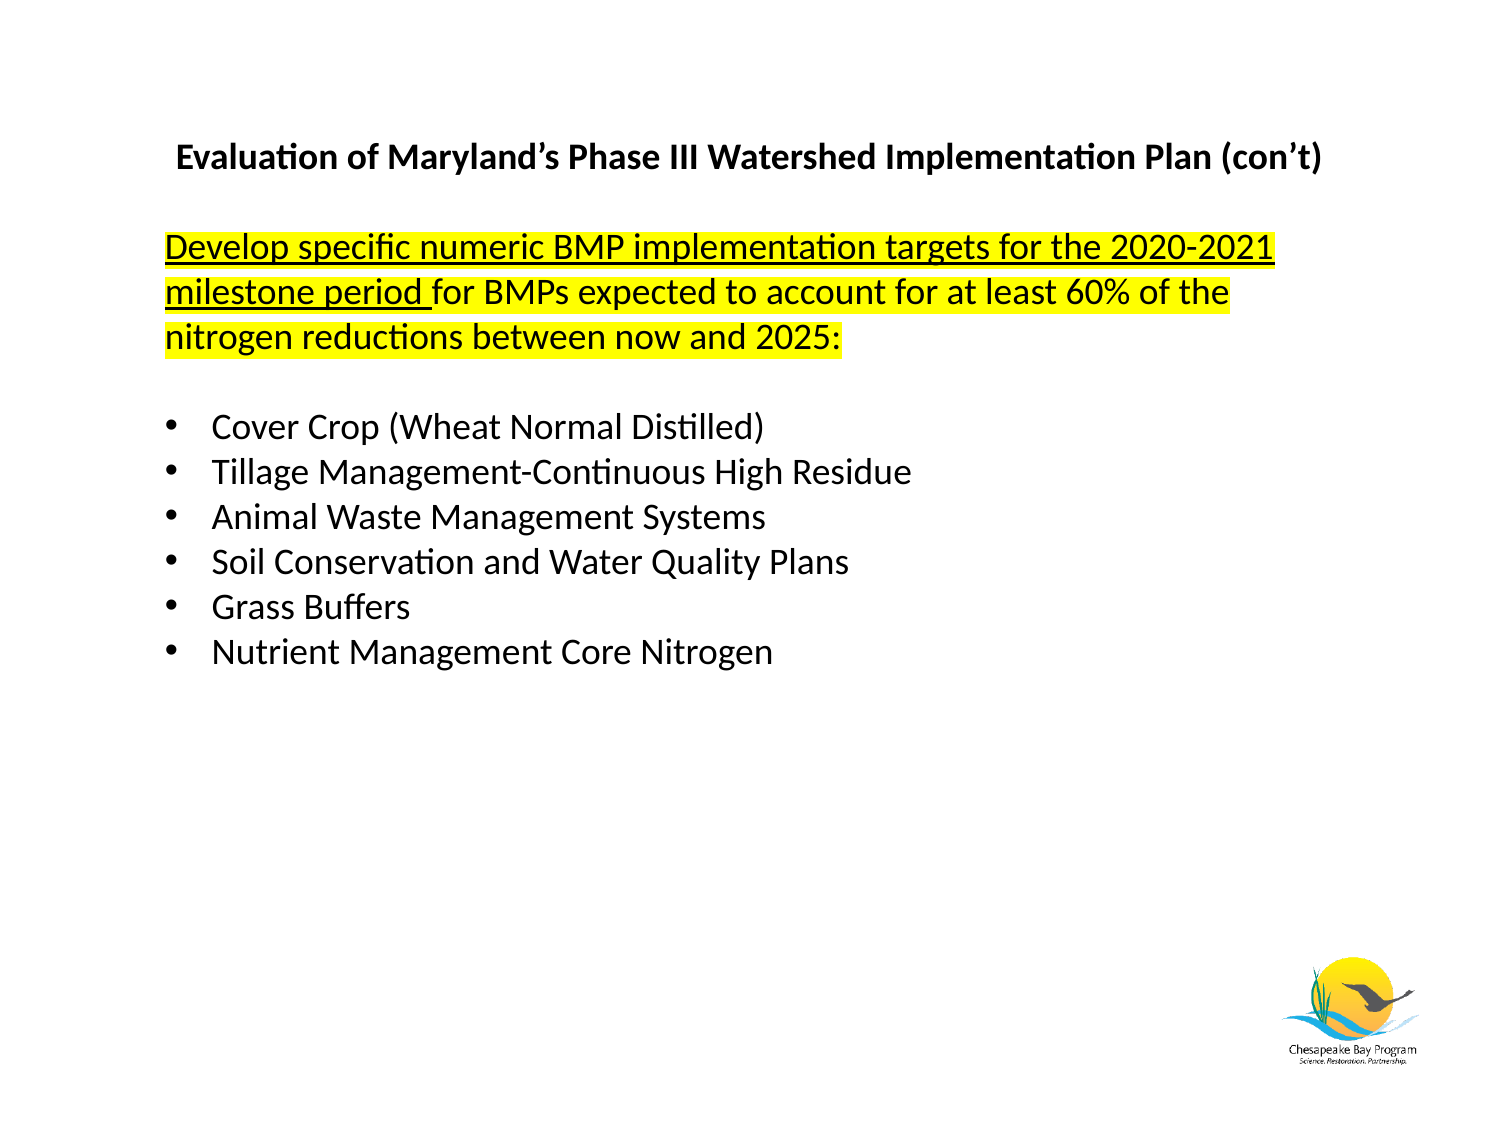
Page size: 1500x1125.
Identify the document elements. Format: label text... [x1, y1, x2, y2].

text_box Evaluation of Maryland’s Phase III Watershed Implementation Plan (con’t) Develop specific numeric BMP implementation targets for the 2020-2021 milestone period for BMPs expected to account for at least 60% of the nitrogen reductions between now and 2025: Cover Crop (Wheat Normal Distilled) Tillage Management-Continuous High Residue Animal Waste Management Systems Soil Conservation and Water Quality Plans Grass Buffers Nutrient Management Core Nitrogen [149, 124, 1350, 680]
picture [1281, 956, 1419, 1065]
